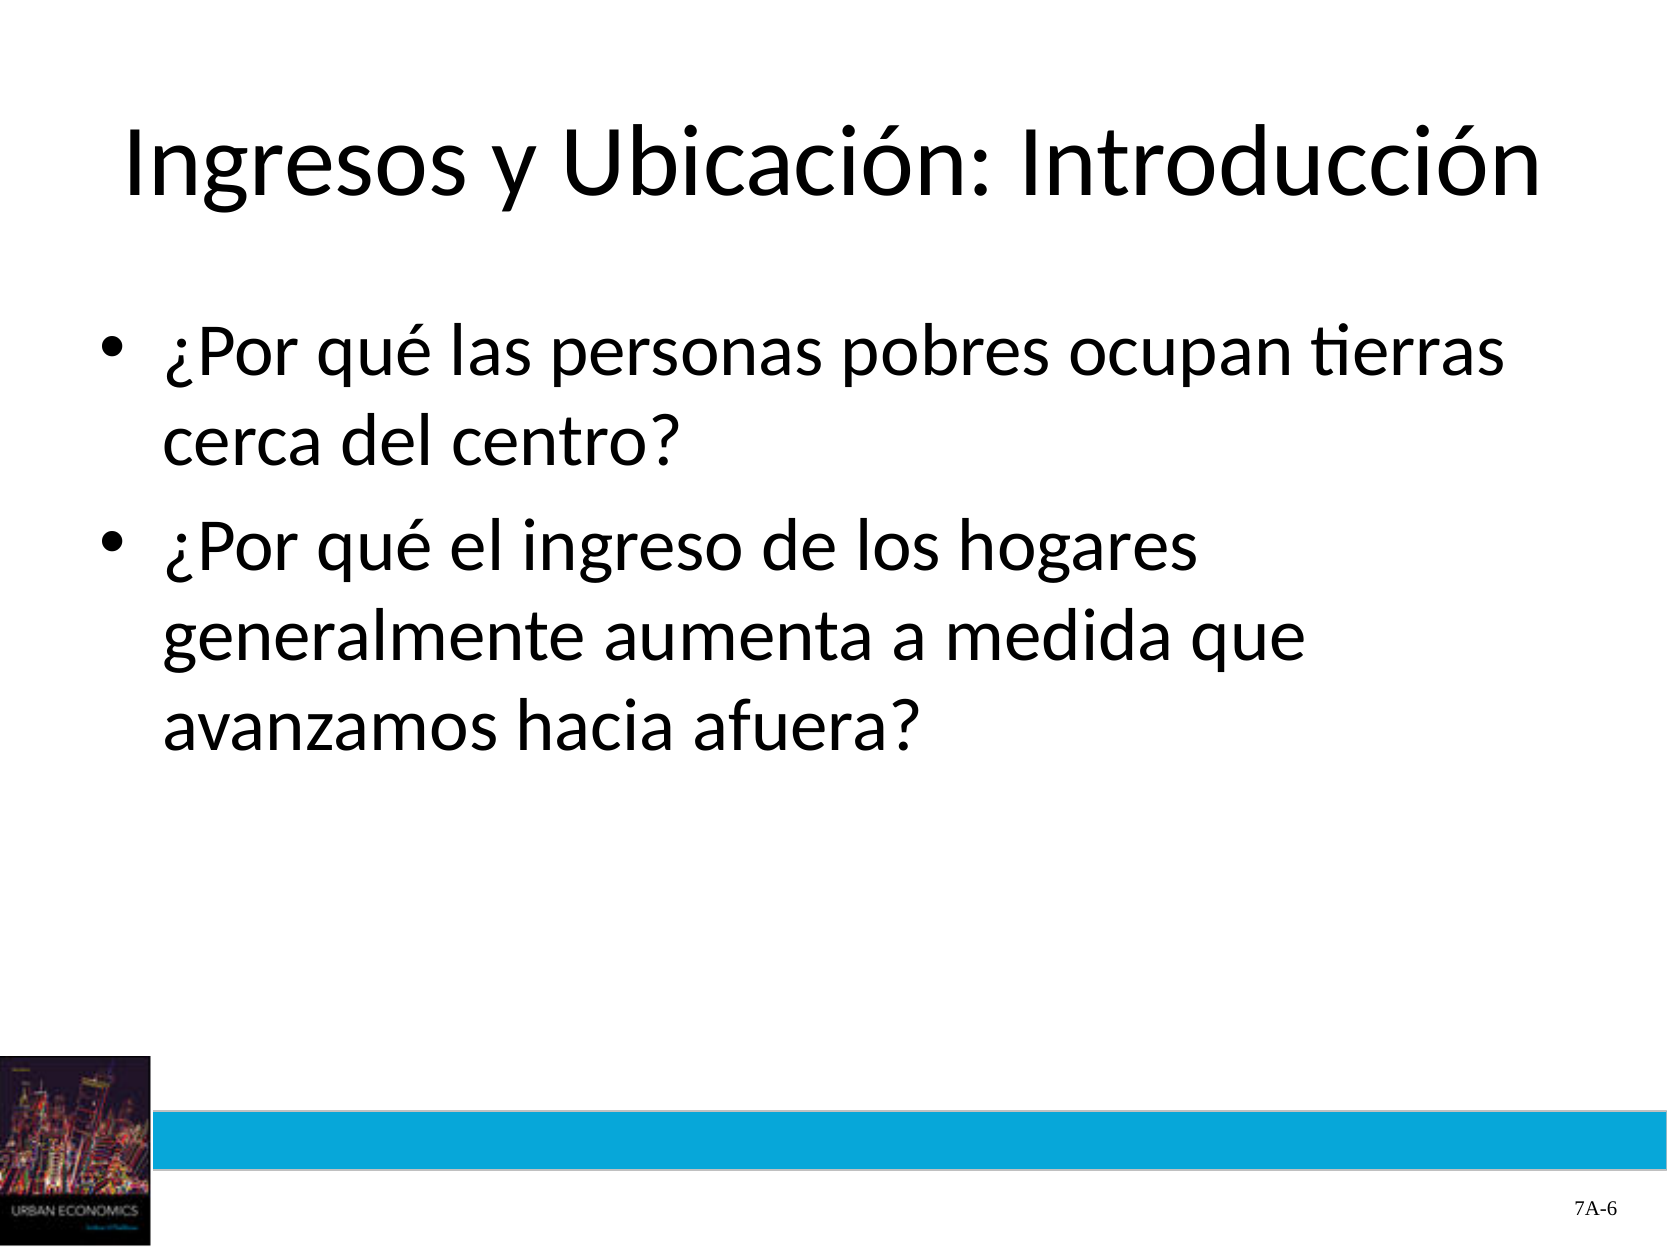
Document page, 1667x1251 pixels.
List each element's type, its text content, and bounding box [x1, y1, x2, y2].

picture [0, 1056, 153, 1250]
text_box 7A-6 [1536, 1187, 1656, 1239]
list ¿Por qué las personas pobres ocupan tierras cerca del centro? ¿Por qué el ingreso de los hogares generalmente aumenta a medida que avanzamos hacia afuera? [83, 291, 1584, 1117]
title Ingresos y Ubicación: Introducción [83, 49, 1584, 259]
